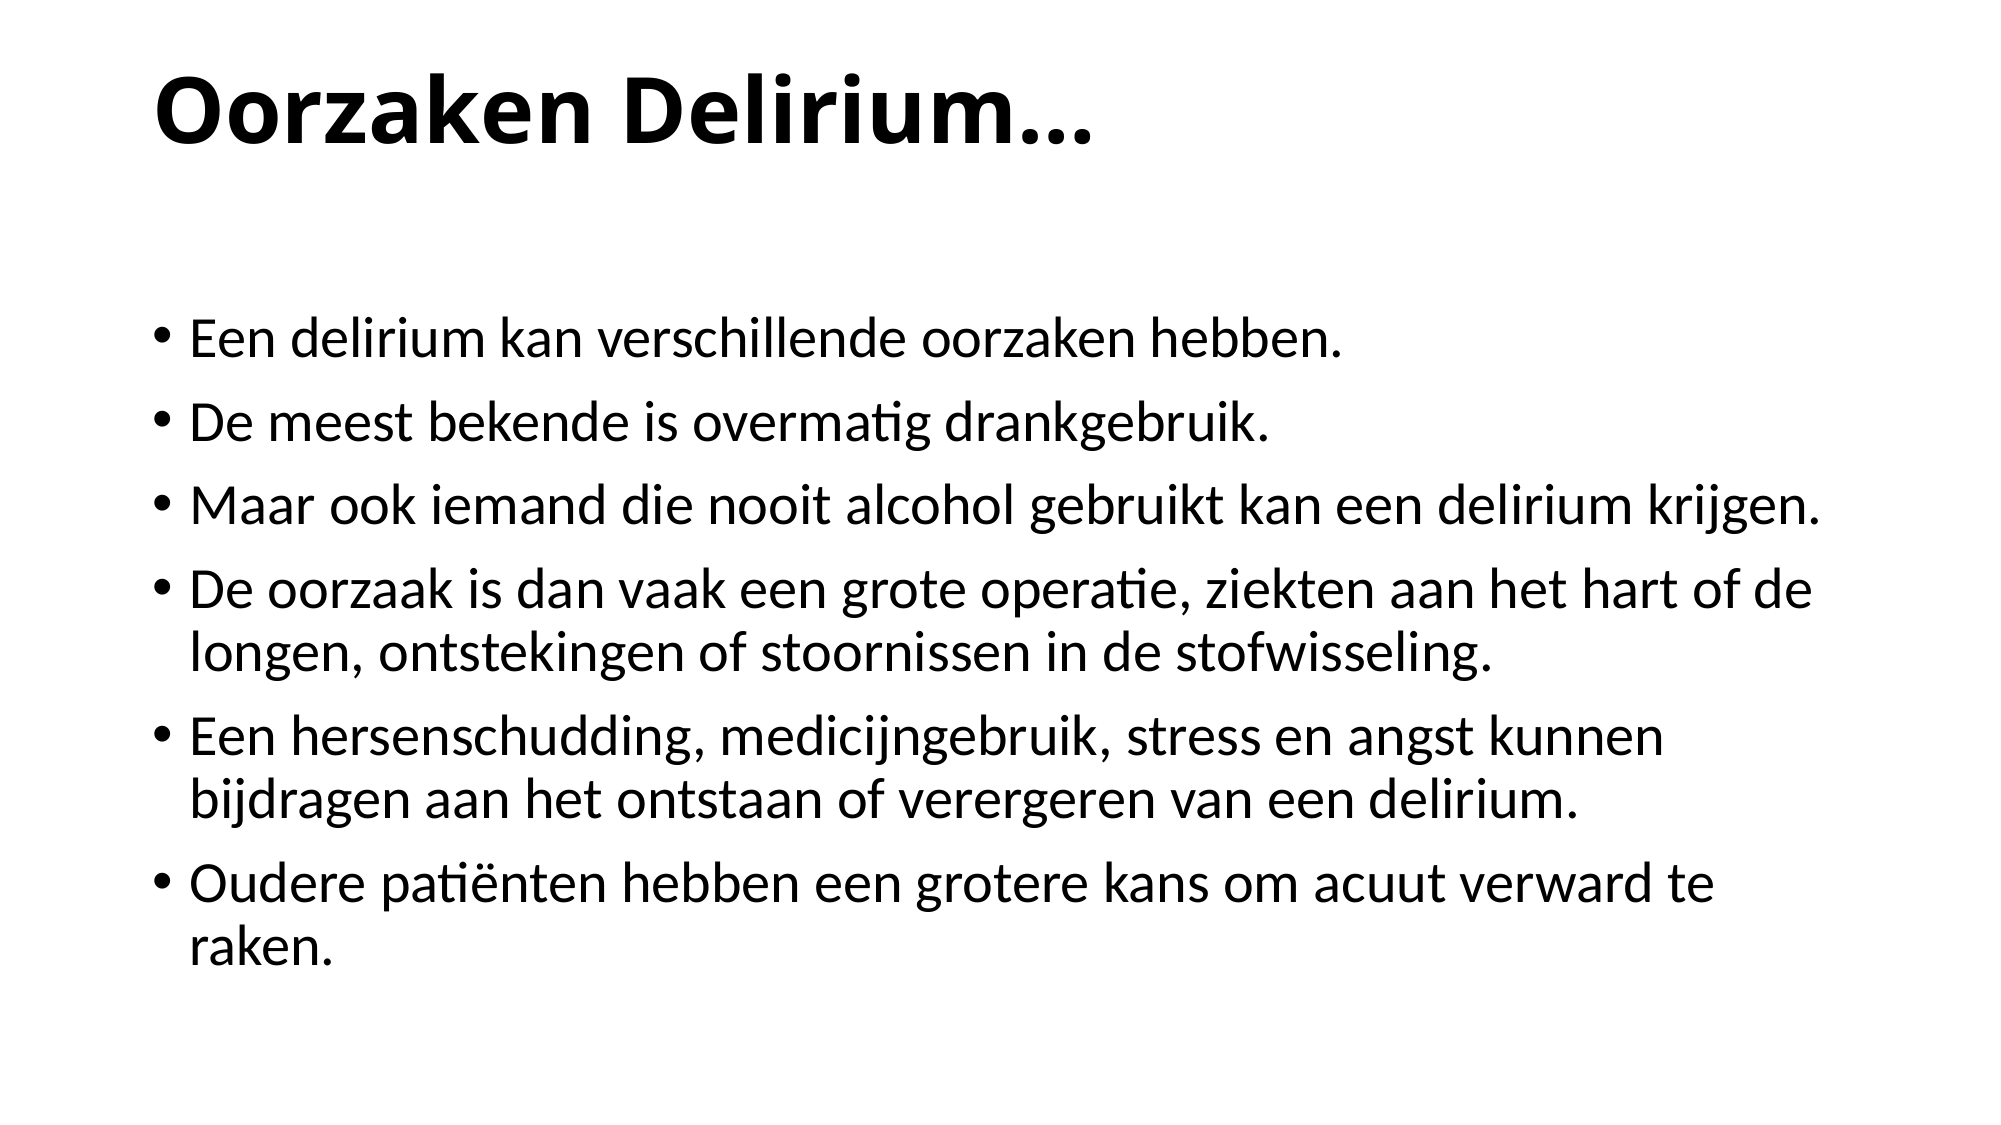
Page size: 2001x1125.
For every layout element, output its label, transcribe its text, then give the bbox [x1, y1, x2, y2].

title Oorzaken Delirium… [137, 59, 1863, 278]
list Een delirium kan verschillende oorzaken hebben. De meest bekende is overmatig drankgebruik. Maar ook iemand die nooit alcohol gebruikt kan een delirium krijgen. De oorzaak is dan vaak een grote operatie, ziekten aan het hart of de longen, ontstekingen of stoornissen in de stofwisseling. Een hersenschudding, medicijngebruik, stress en angst kunnen bijdragen aan het ontstaan of verergeren van een delirium. Oudere patiënten hebben een grotere kans om acuut verward te raken. [137, 299, 1863, 1014]
